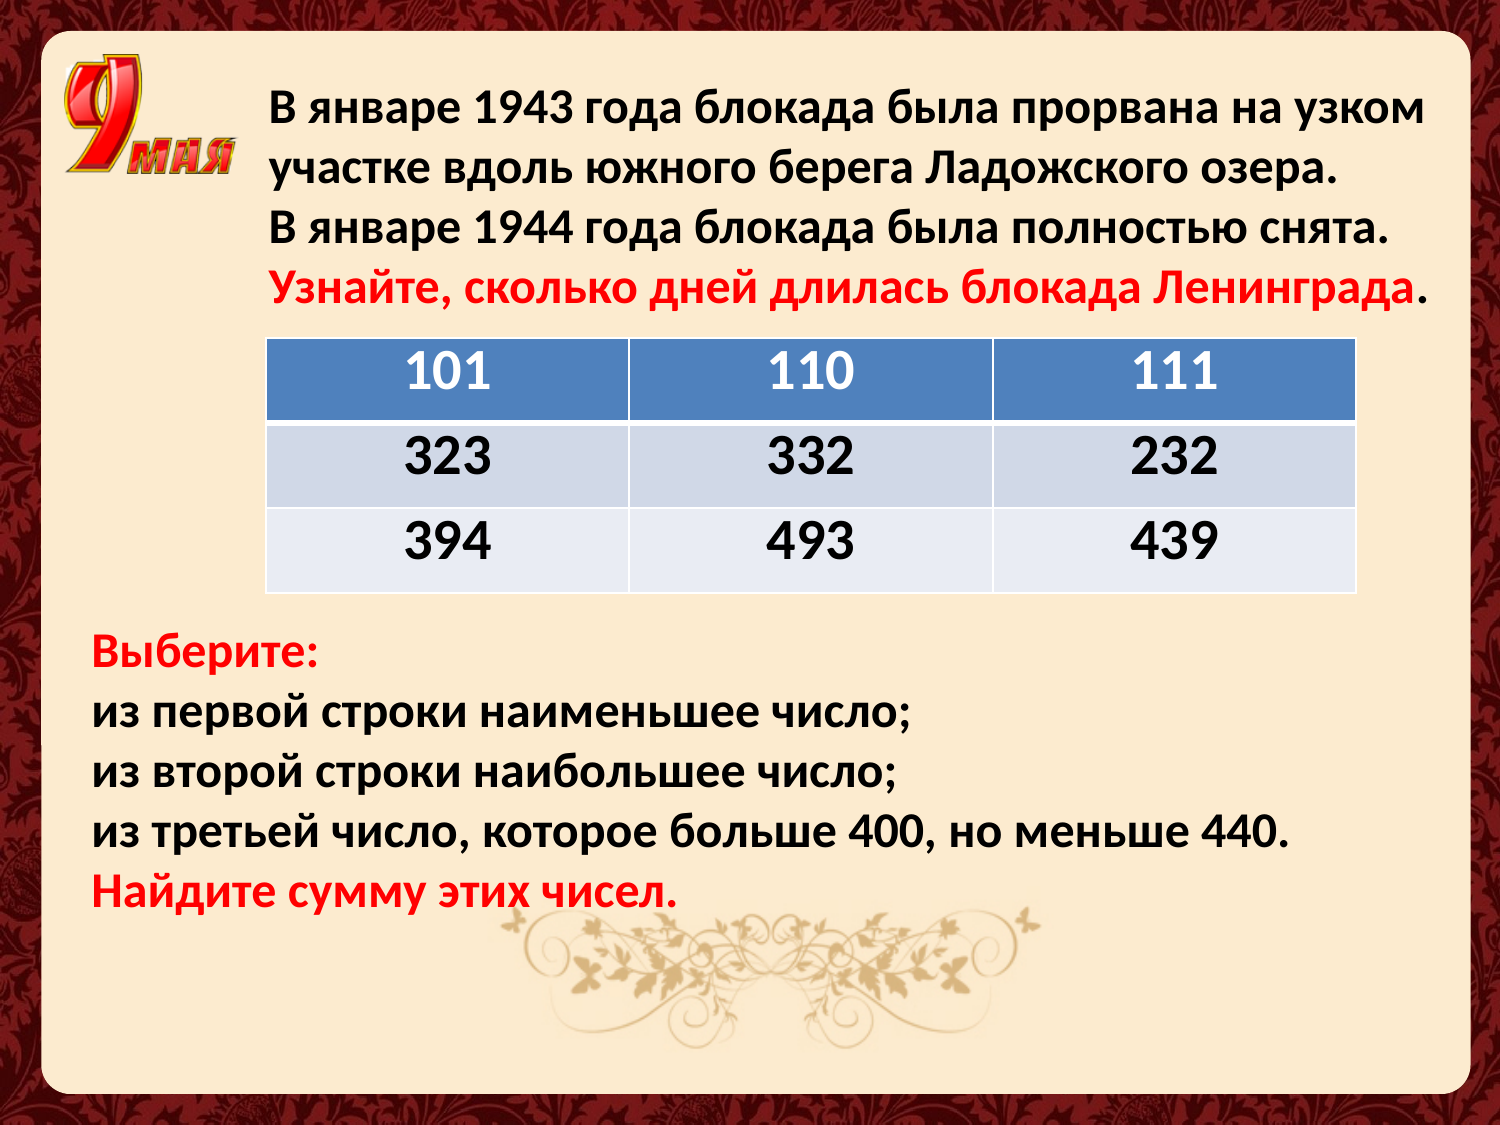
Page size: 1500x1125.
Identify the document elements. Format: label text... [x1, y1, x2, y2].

table_header 111 [994, 339, 1355, 420]
text_box В январе 1943 года блокада была прорвана на узком участке вдоль южного берега Ладожского озера. В январе 1944 года блокада была полностью снята. Узнайте, сколько дней длилась блокада Ленинграда. [253, 66, 1459, 412]
picture [0, 0, 1500, 1125]
table_header 101 [267, 339, 628, 420]
table_cell 439 [994, 509, 1355, 592]
table_header 110 [630, 339, 992, 420]
table_cell 332 [630, 426, 992, 507]
text_box Выберите: из первой строки наименьшее число; из второй строки наибольшее число; из третьей число, которое больше 400, но меньше 440. Найдите сумму этих чисел. [76, 609, 1424, 925]
table_cell 394 [267, 509, 628, 592]
table_cell 323 [267, 426, 628, 507]
table_cell 493 [630, 509, 992, 592]
table_cell 232 [994, 426, 1355, 507]
